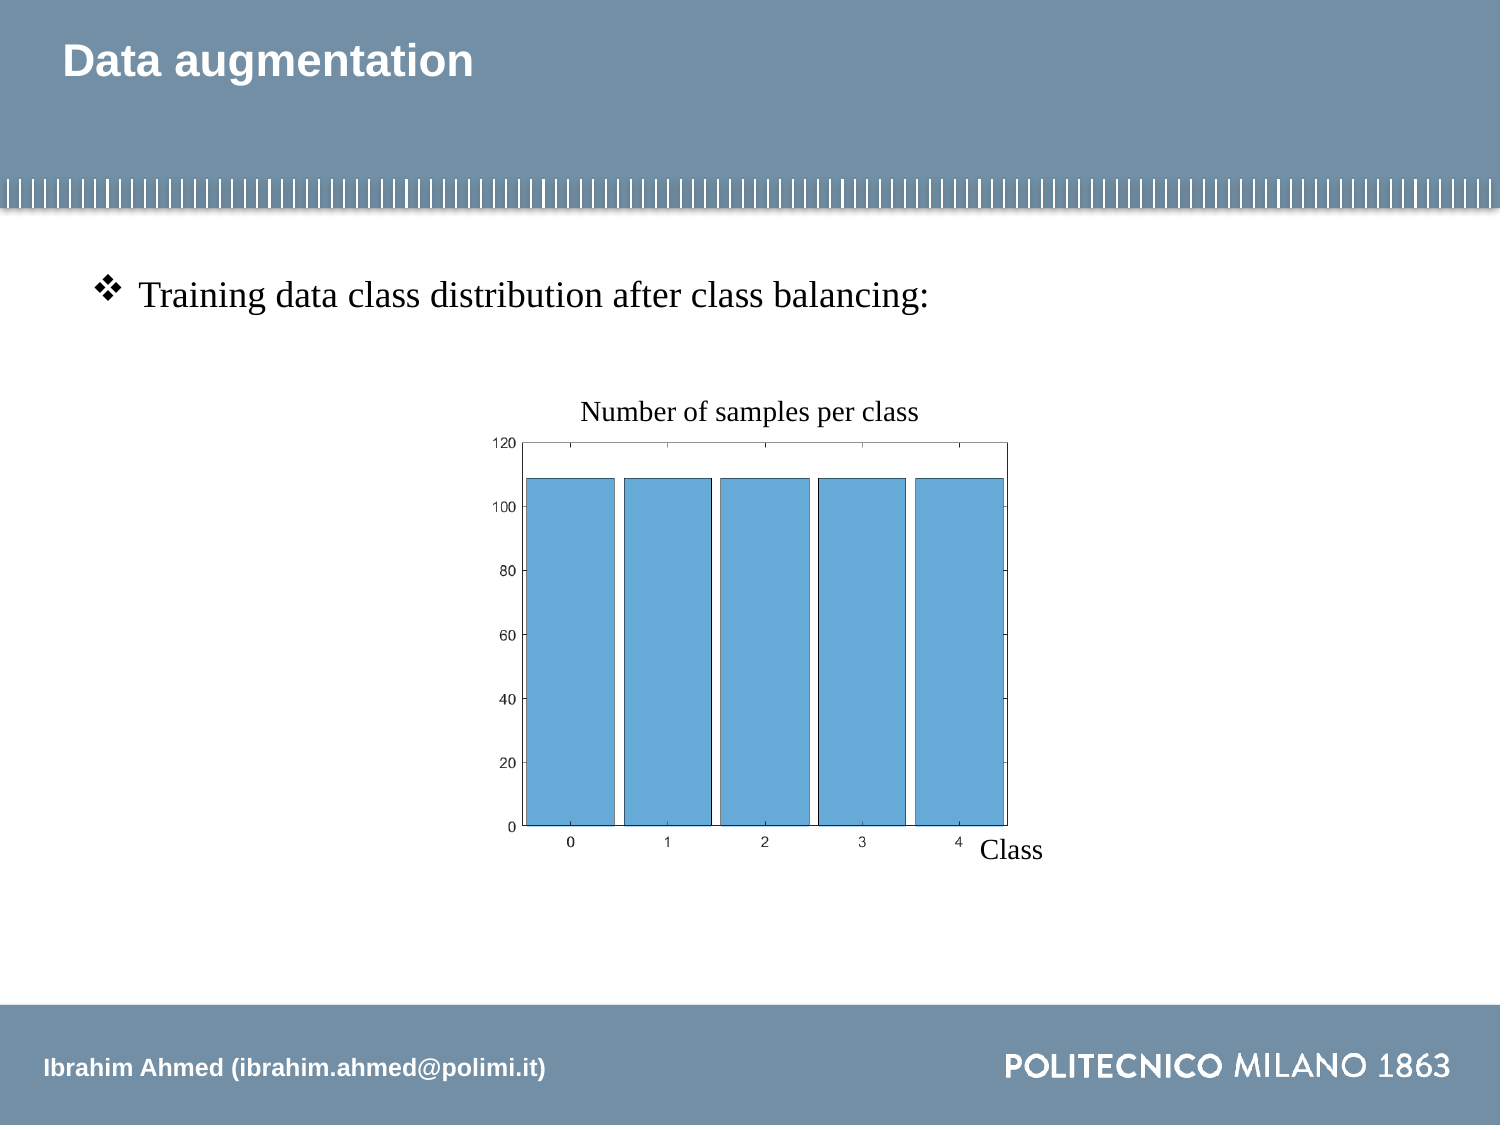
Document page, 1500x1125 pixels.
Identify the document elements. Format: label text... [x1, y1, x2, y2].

list Training data class distribution after class balancing: [76, 262, 1442, 1005]
text_box Number of samples per class [565, 385, 935, 433]
picture [490, 435, 1009, 849]
title Data augmentation [47, 22, 1455, 161]
picture [999, 1041, 1456, 1089]
text_box Class [965, 823, 1059, 873]
